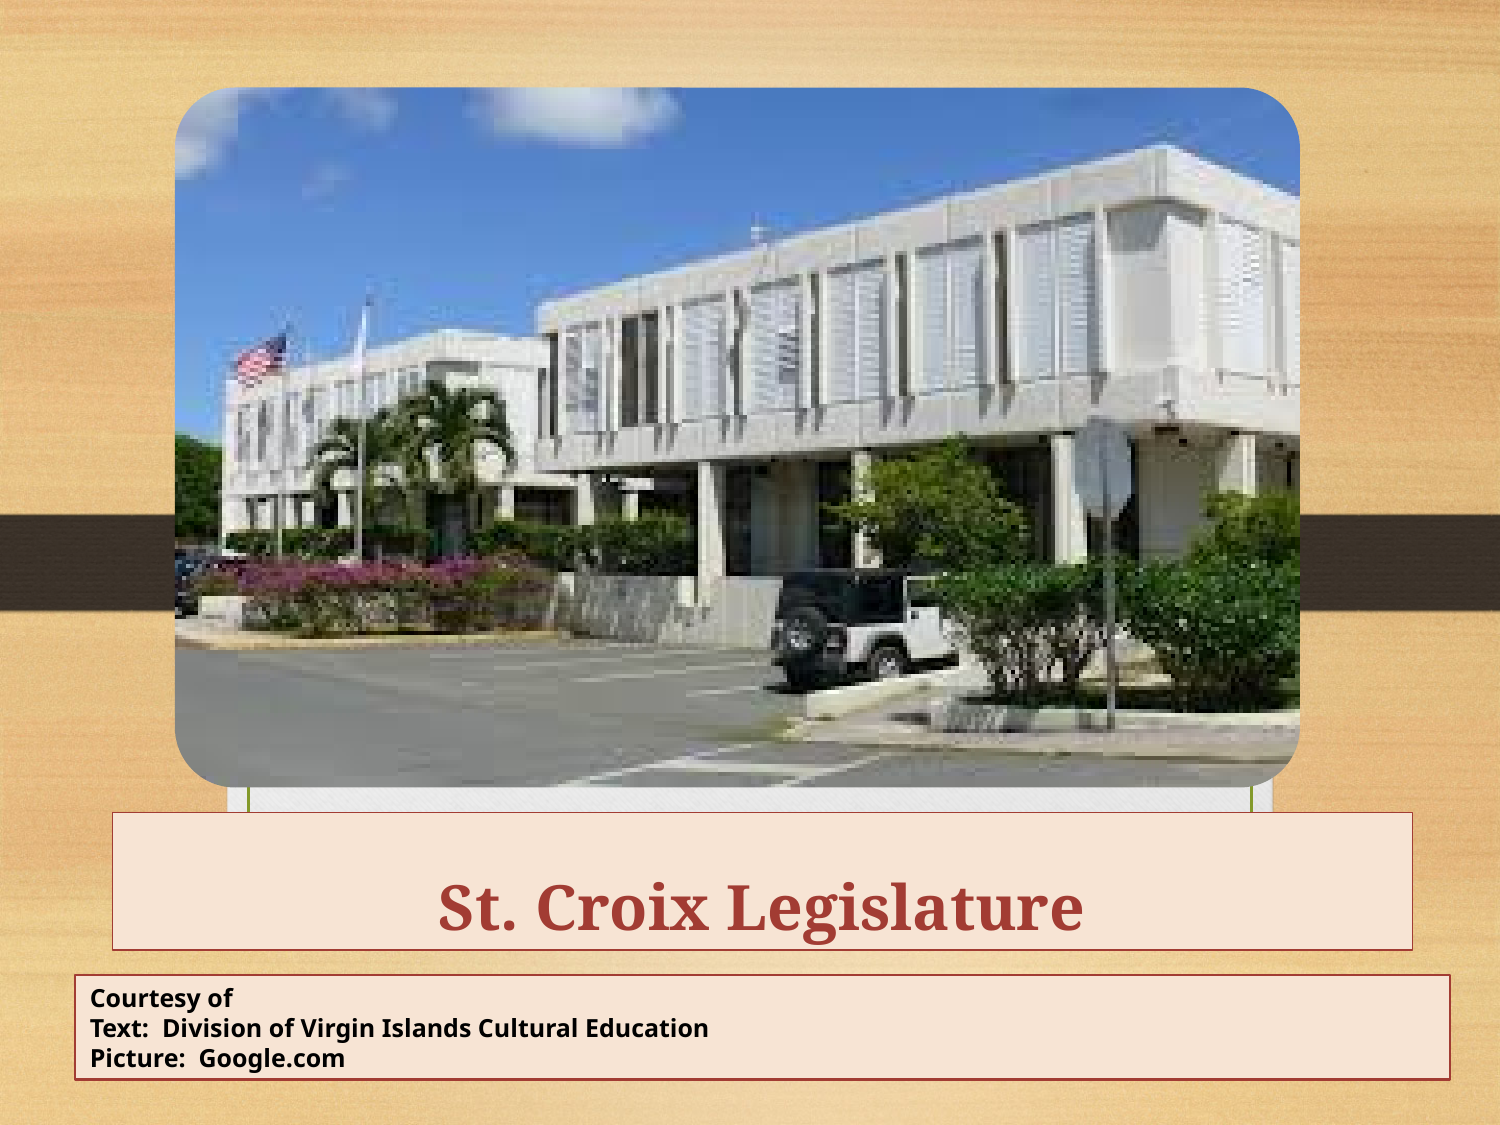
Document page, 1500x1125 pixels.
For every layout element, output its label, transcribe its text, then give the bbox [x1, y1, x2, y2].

text_box Courtesy of Text: Division of Virgin Islands Cultural Education Picture: Google.com [74, 974, 1451, 1081]
picture [0, 0, 1500, 1125]
text_box St. Croix Legislature [112, 812, 1413, 951]
